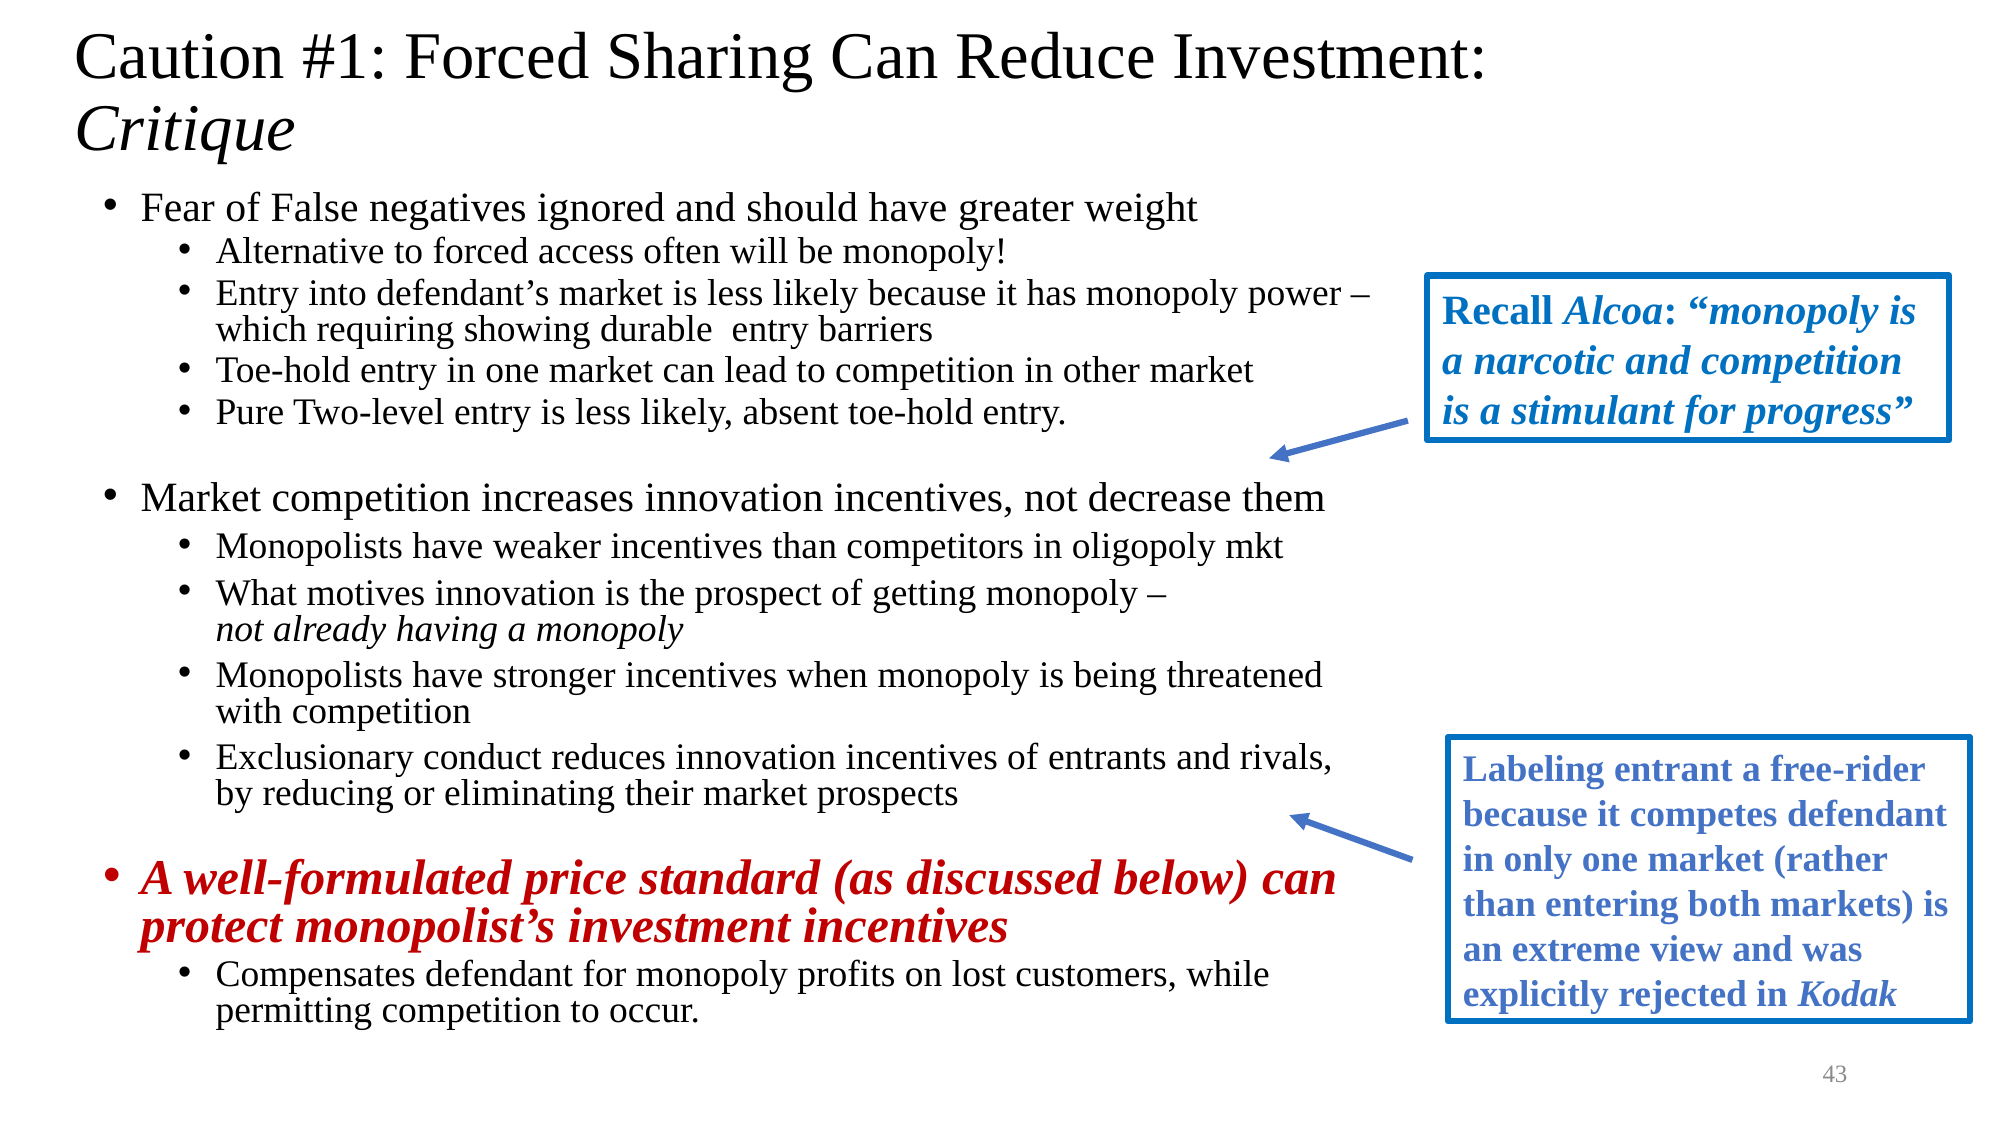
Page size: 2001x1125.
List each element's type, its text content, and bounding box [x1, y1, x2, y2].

list Fear of False negatives ignored and should have greater weight Alternative to forced access often will be monopoly! Entry into defendant’s market is less likely because it has monopoly power – which requiring showing durable entry barriers Toe-hold entry in one market can lead to competition in other market Pure Two-level entry is less likely, absent toe-hold entry. Market competition increases innovation incentives, not decrease them Monopolists have weaker incentives than competitors in oligopoly mkt What motives innovation is the prospect of getting monopoly – not already having a monopoly Monopolists have stronger incentives when monopoly is being threatened with competition Exclusionary conduct reduces innovation incentives of entrants and rivals, by reducing or eliminating their market prospects A well-formulated price standard (as discussed below) can protect monopolist’s investment incentives Compensates defendant for monopoly profits on lost customers, while permitting competition to occur. [88, 181, 1389, 1125]
text_box Recall Alcoa: “monopoly is a narcotic and competition is a stimulant for progress” [1427, 275, 1950, 441]
slide_number 43 [1412, 1042, 1863, 1103]
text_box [1289, 815, 1413, 860]
title Caution #1: Forced Sharing Can Reduce Investment: Critique [59, 4, 1737, 182]
text_box Labeling entrant a free-rider because it competes defendant in only one market (rather than entering both markets) is an extreme view and was explicitly rejected in Kodak [1448, 736, 1970, 1022]
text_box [1269, 420, 1408, 459]
